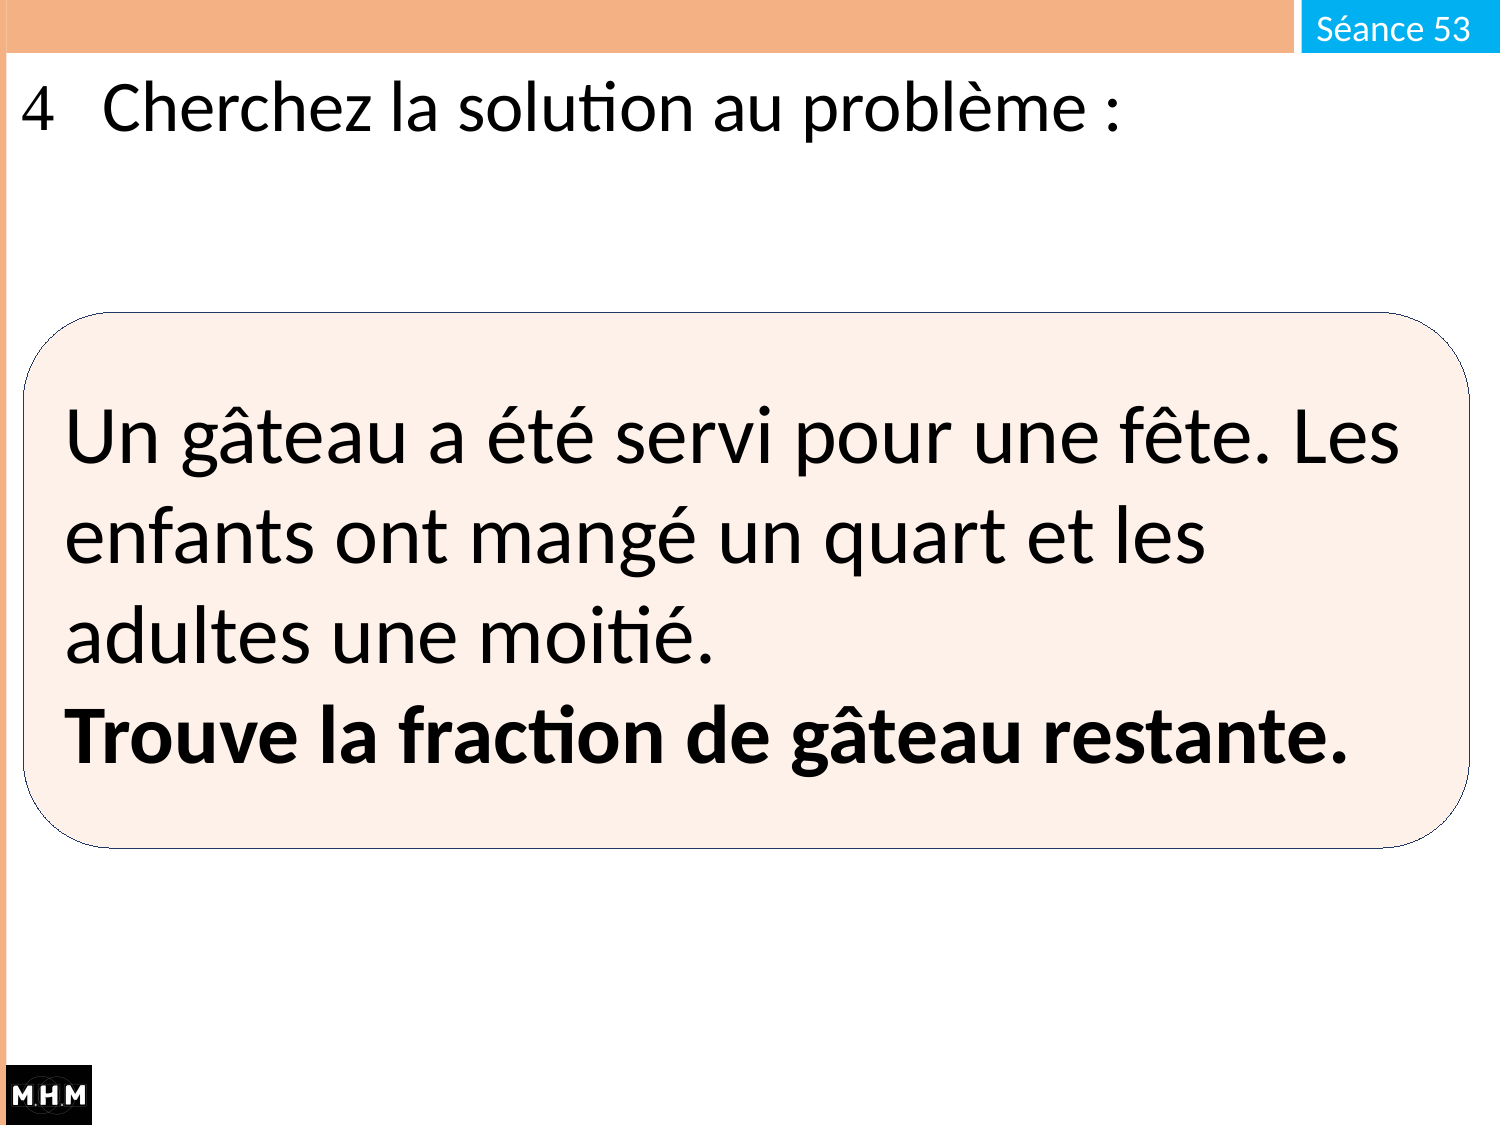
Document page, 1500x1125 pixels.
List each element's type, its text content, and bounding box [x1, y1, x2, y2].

picture [6, 1065, 92, 1125]
title Cherchez la solution au problème : [87, 32, 1381, 157]
text_box Un gâteau a été servi pour une fête. Les enfants ont mangé un quart et les adultes une moitié. Trouve la fraction de gâteau restante. [23, 312, 1470, 849]
